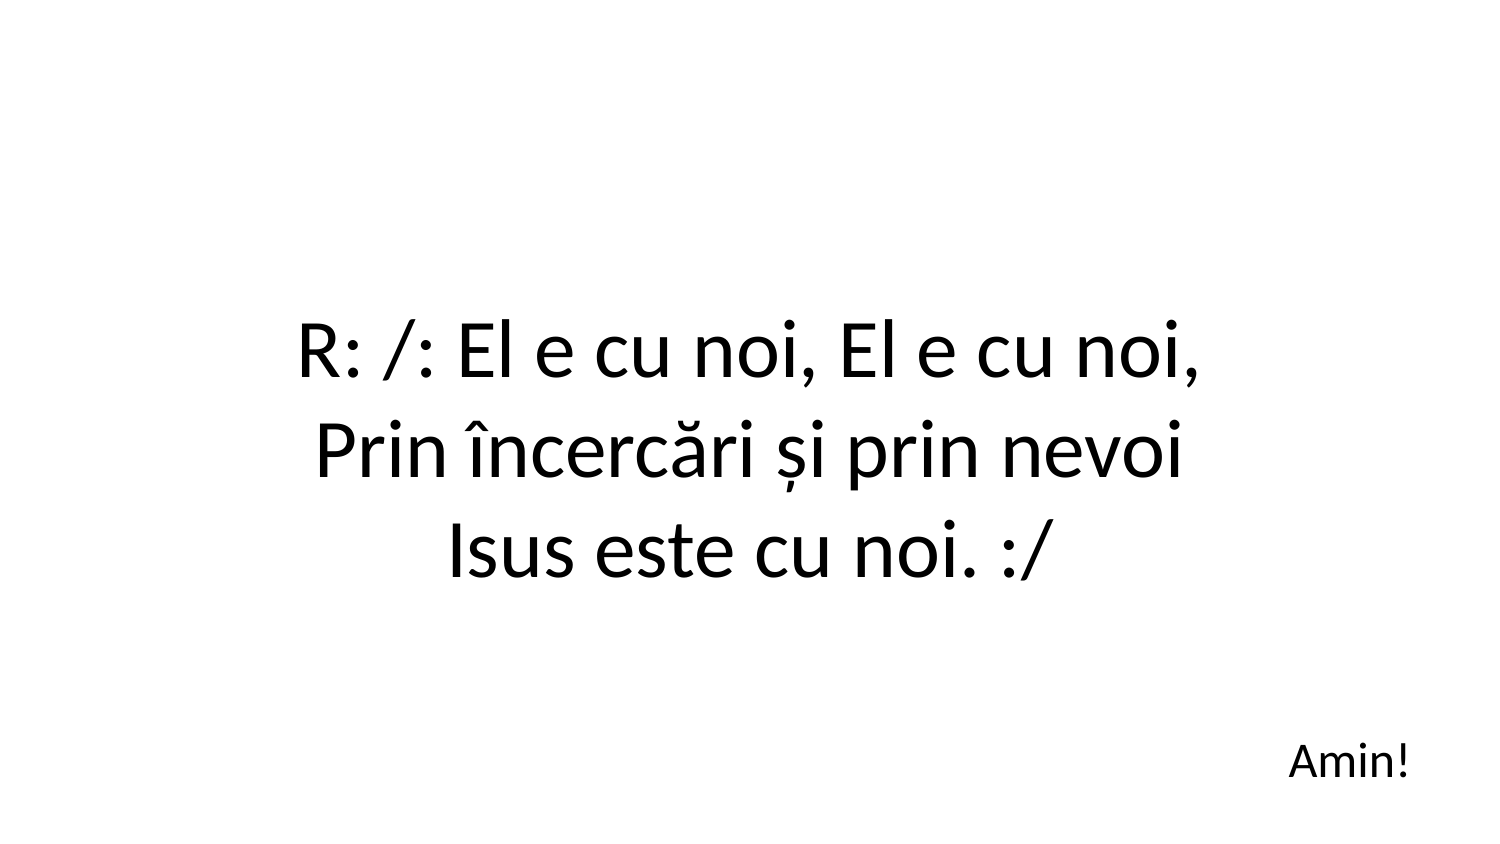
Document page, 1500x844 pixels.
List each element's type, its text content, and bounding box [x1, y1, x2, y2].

text_box R: /: El e cu noi, El e cu noi, Prin încercări și prin nevoi Isus este cu noi. :/ [281, 242, 1218, 602]
text_box Amin! [1273, 674, 1427, 795]
